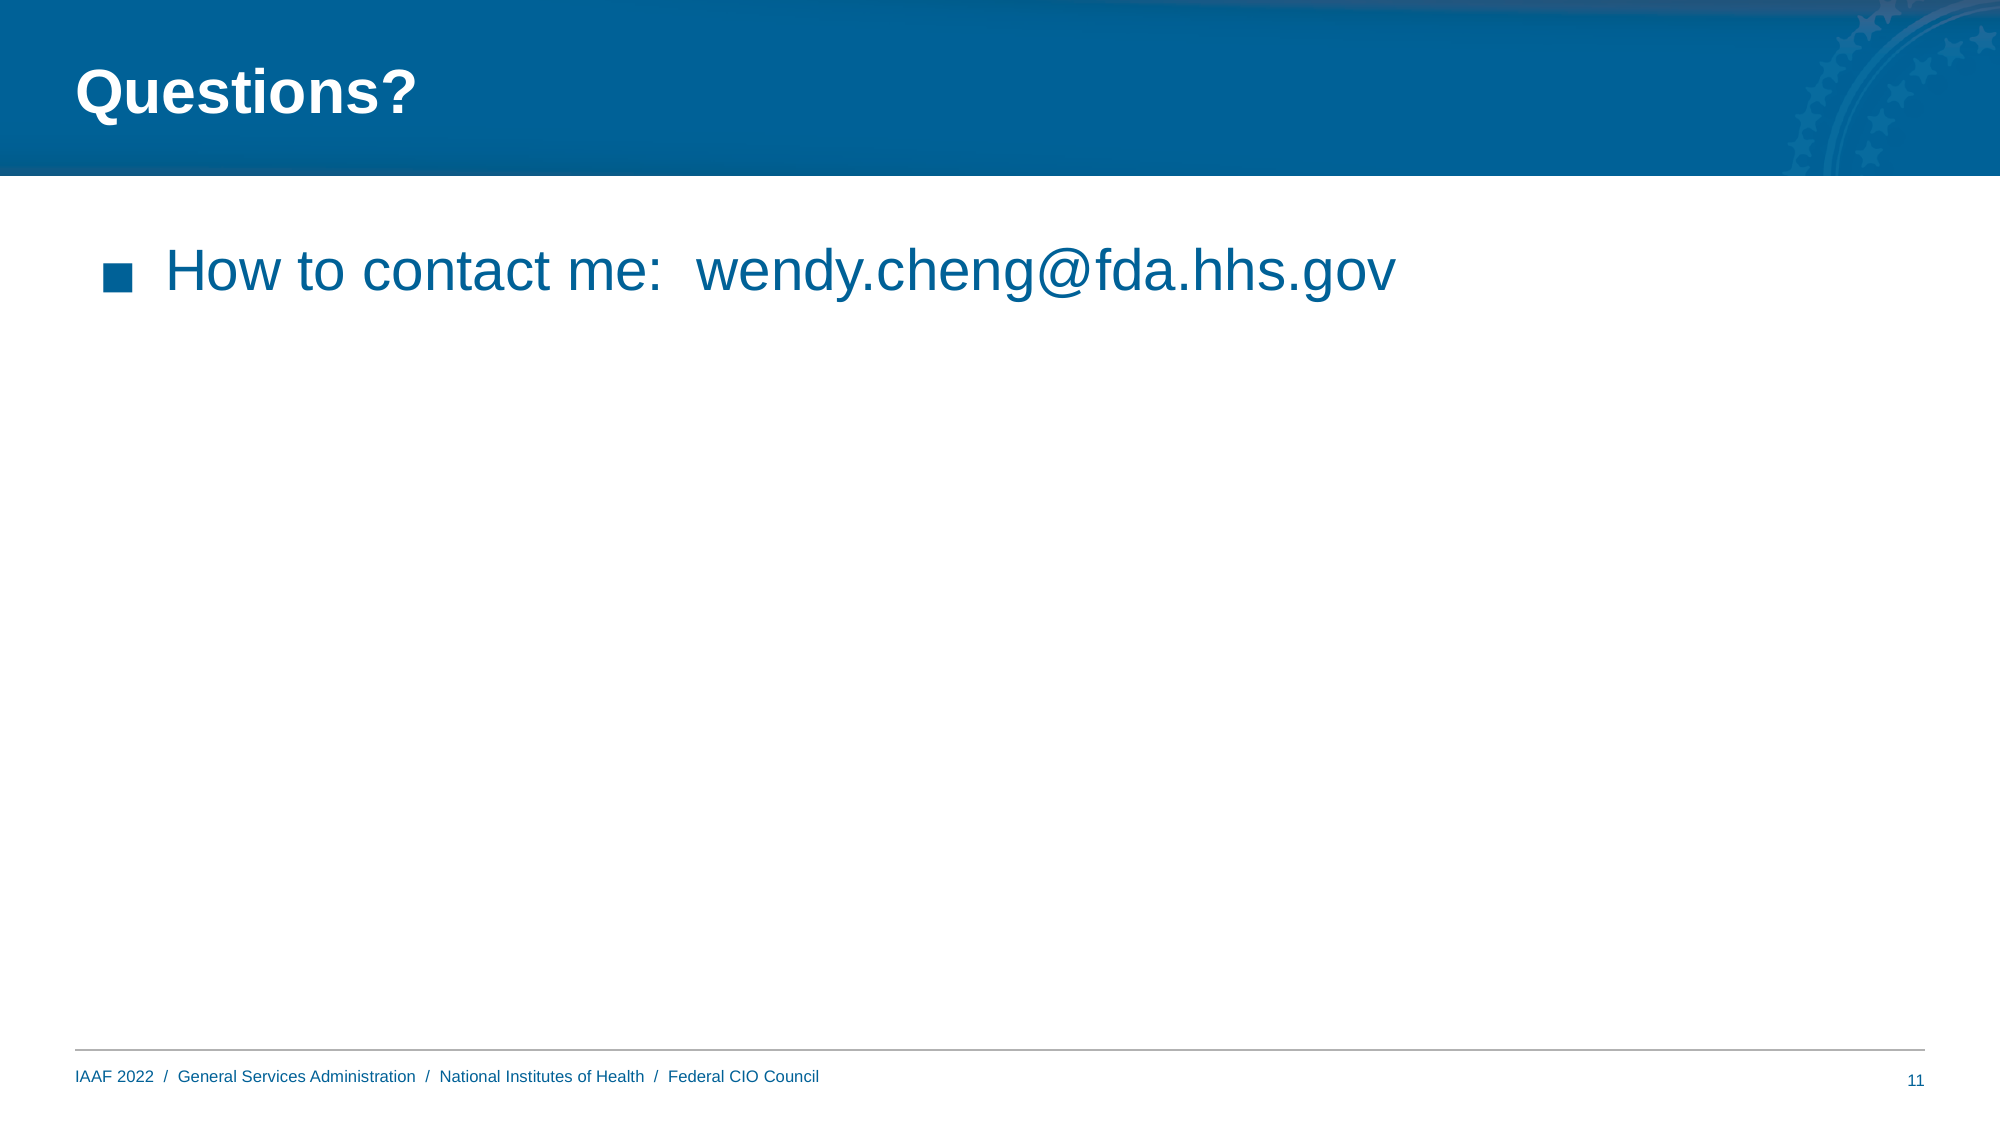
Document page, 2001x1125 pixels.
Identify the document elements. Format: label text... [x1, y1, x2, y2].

title Questions? [75, 52, 1800, 128]
picture [0, 0, 2000, 176]
slide_number 11 [1880, 1065, 1925, 1095]
picture [0, 168, 666, 176]
list How to contact me: wendy.cheng@fda.hhs.gov [75, 224, 1925, 1035]
